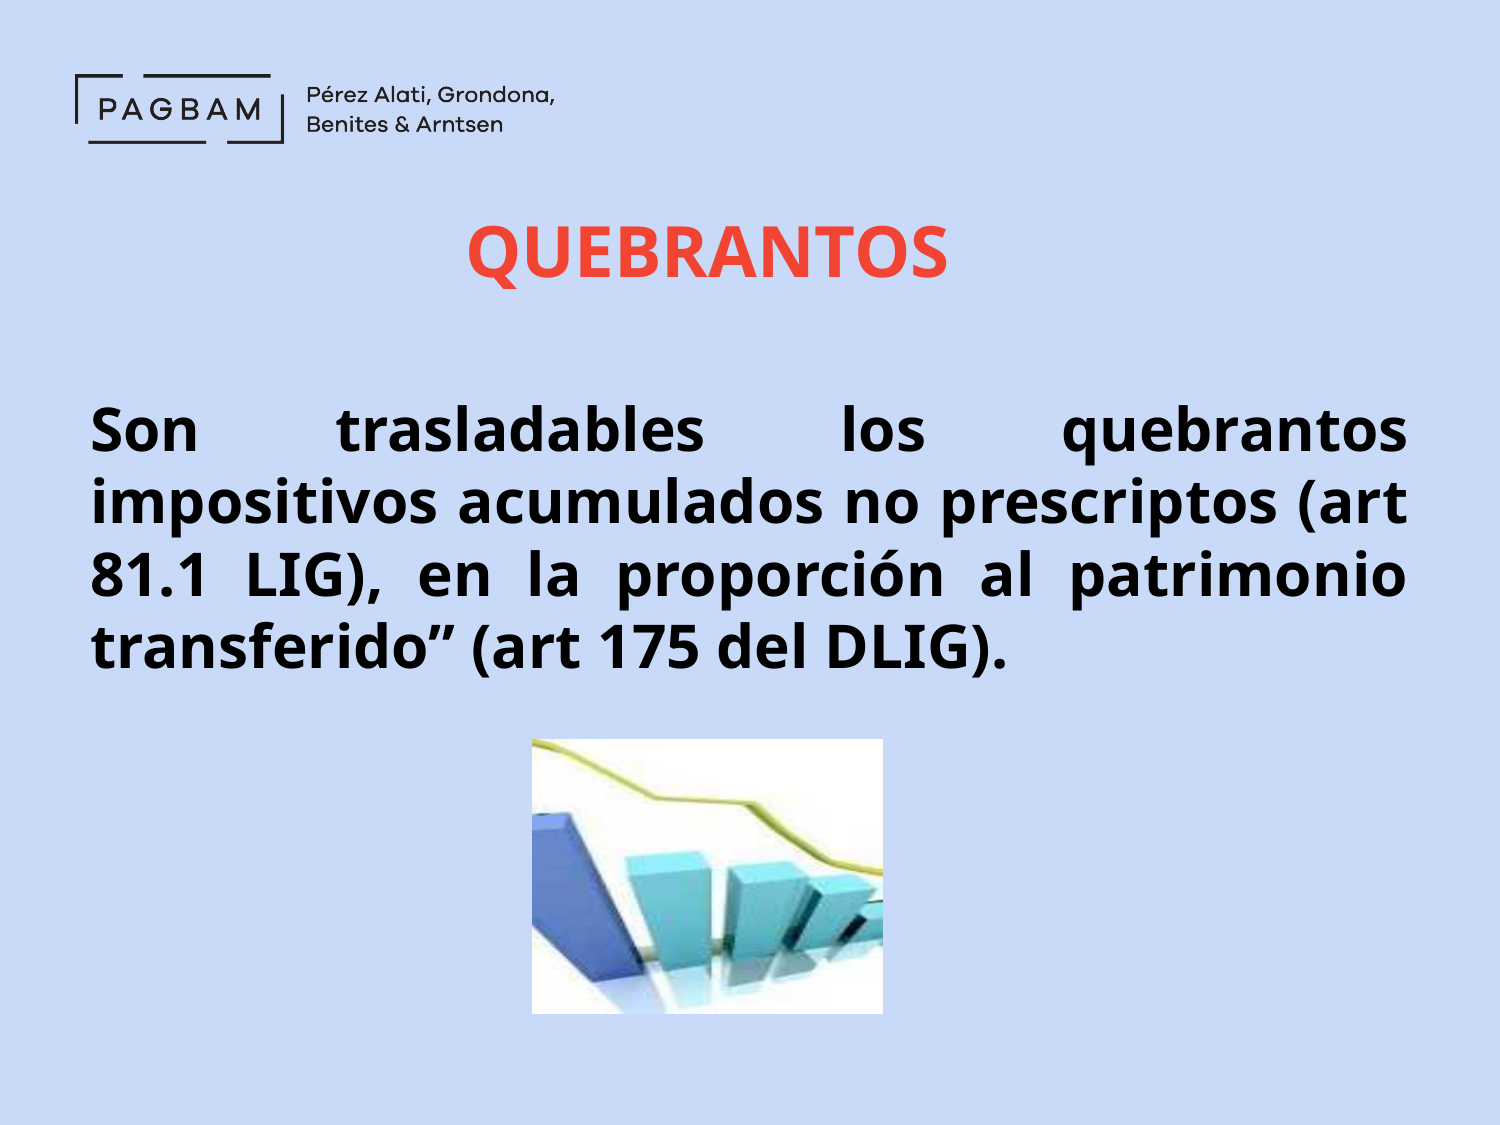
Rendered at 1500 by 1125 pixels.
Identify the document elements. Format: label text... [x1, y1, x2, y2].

title QUEBRANTOS [75, 120, 1425, 294]
list Son trasladables los quebrantos impositivos acumulados no prescriptos (art 81.1 LIG), en la proporción al patrimonio transferido” (art 175 del DLIG). [75, 317, 1425, 995]
picture [531, 738, 883, 1015]
picture [75, 74, 554, 120]
